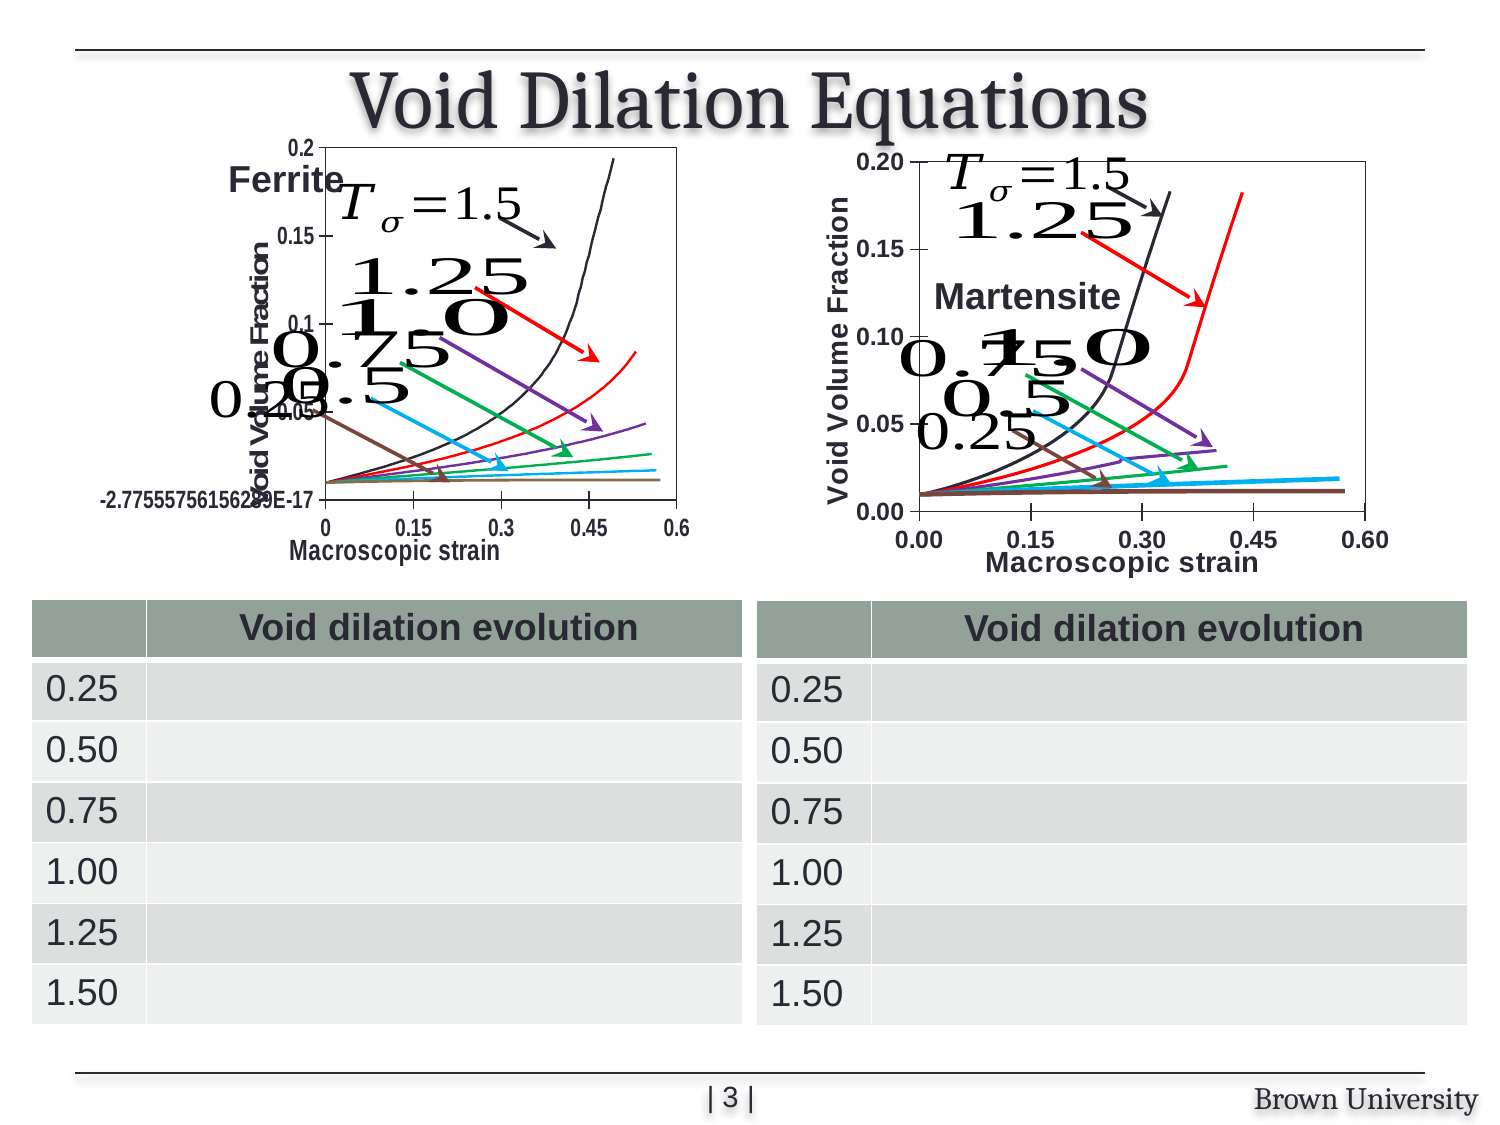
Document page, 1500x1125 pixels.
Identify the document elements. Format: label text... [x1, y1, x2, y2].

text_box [99, 124, 701, 576]
list Void Dilation Equations [0, 37, 1500, 113]
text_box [812, 137, 1413, 588]
slide_number | 2 | [643, 1071, 819, 1125]
